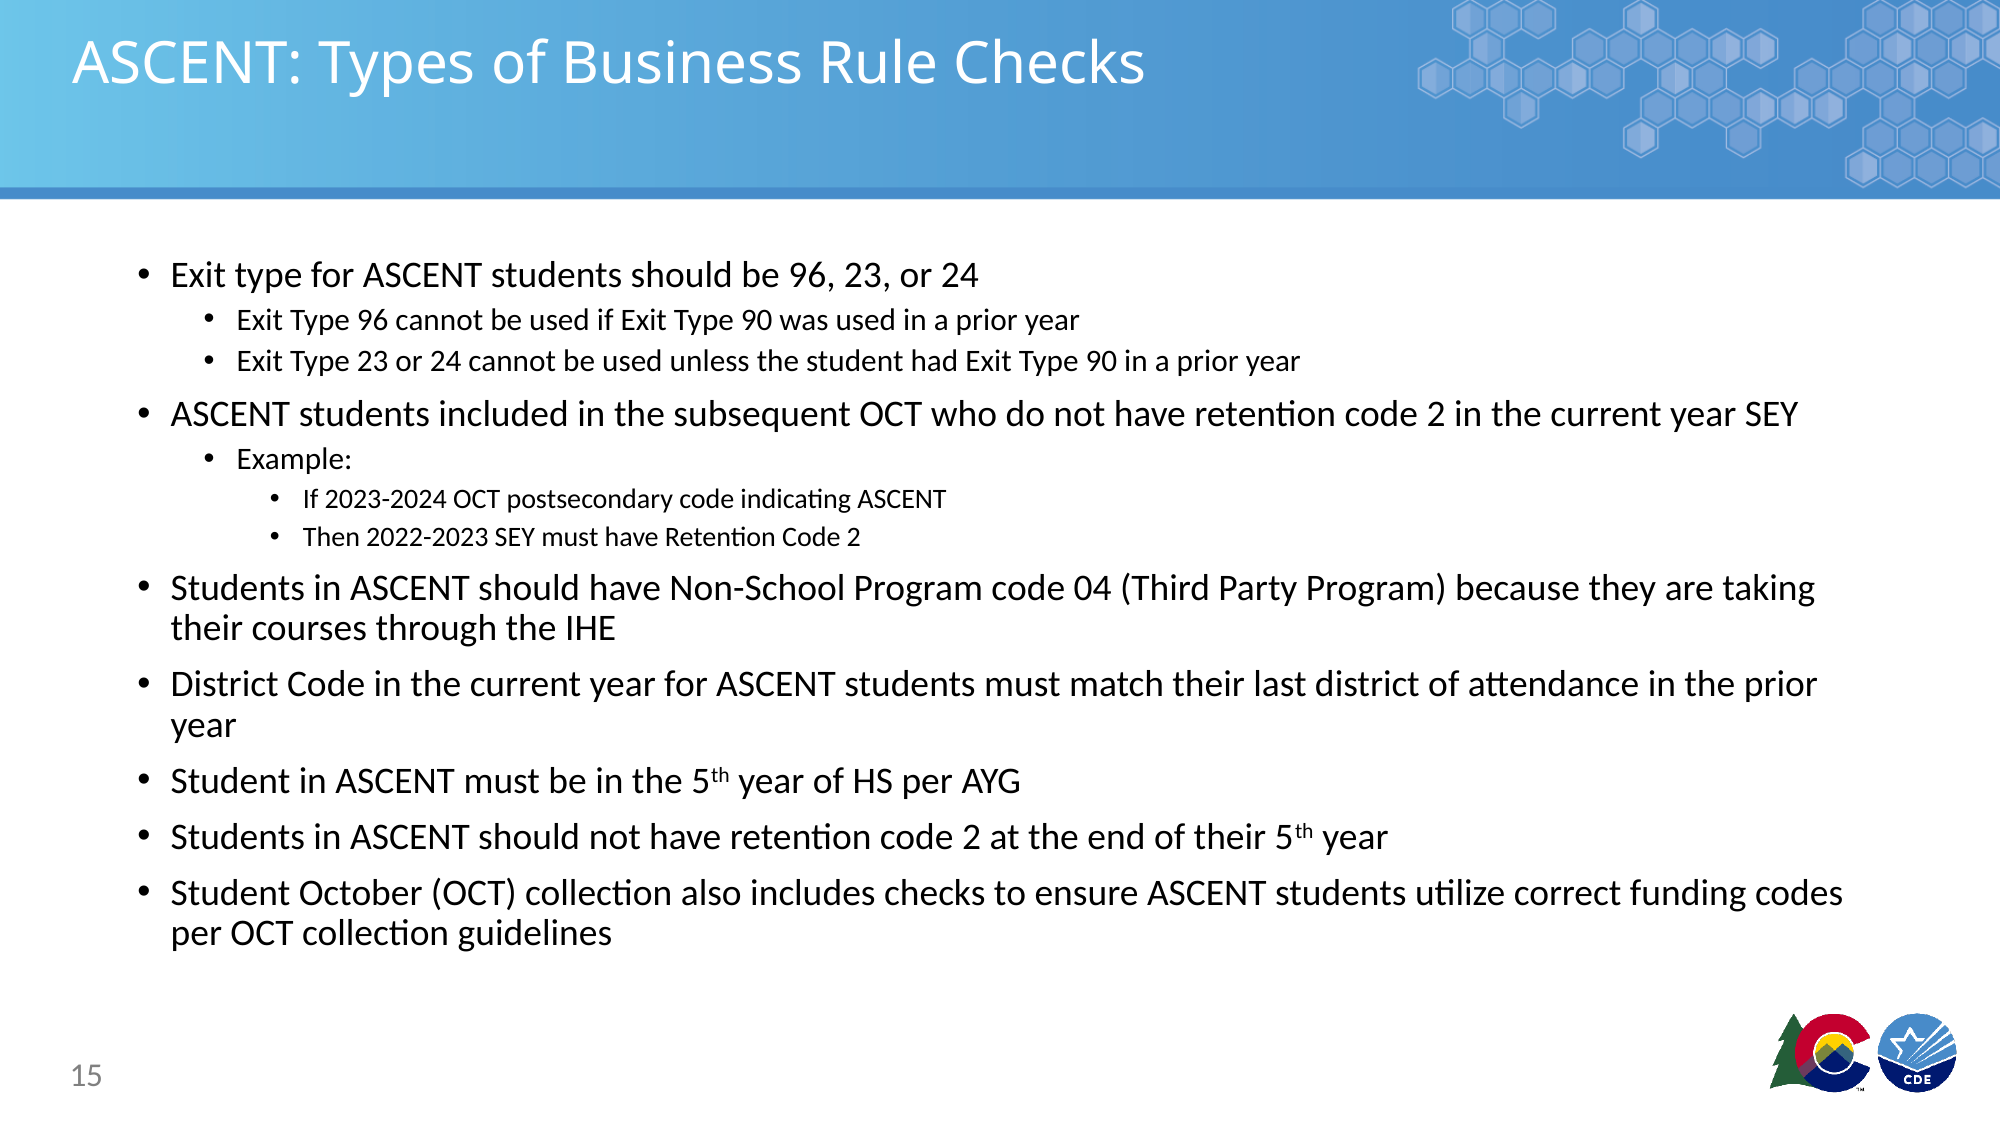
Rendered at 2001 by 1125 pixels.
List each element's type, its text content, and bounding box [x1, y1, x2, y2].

picture [0, 0, 2000, 200]
list Exit type for ASCENT students should be 96, 23, or 24 Exit Type 96 cannot be used if Exit Type 90 was used in a prior year Exit Type 23 or 24 cannot be used unless the student had Exit Type 90 in a prior year ASCENT students included in the subsequent OCT who do not have retention code 2 in the current year SEY Example: If 2023-2024 OCT postsecondary code indicating ASCENT Then 2022-2023 SEY must have Retention Code 2 Students in ASCENT should have Non-School Program code 04 (Third Party Program) because they are taking their courses through the IHE District Code in the current year for ASCENT students must match their last district of attendance in the prior year Student in ASCENT must be in the 5th year of HS per AYG Students in ASCENT should not have retention code 2 at the end of their 5th year Student October (OCT) collection also includes checks to ensure ASCENT students utilize correct funding codes per OCT collection guidelines [137, 254, 1863, 969]
picture [1768, 1012, 1957, 1093]
title ASCENT: Types of Business Rule Checks [72, 33, 1396, 182]
slide_number 15 [54, 1042, 505, 1103]
